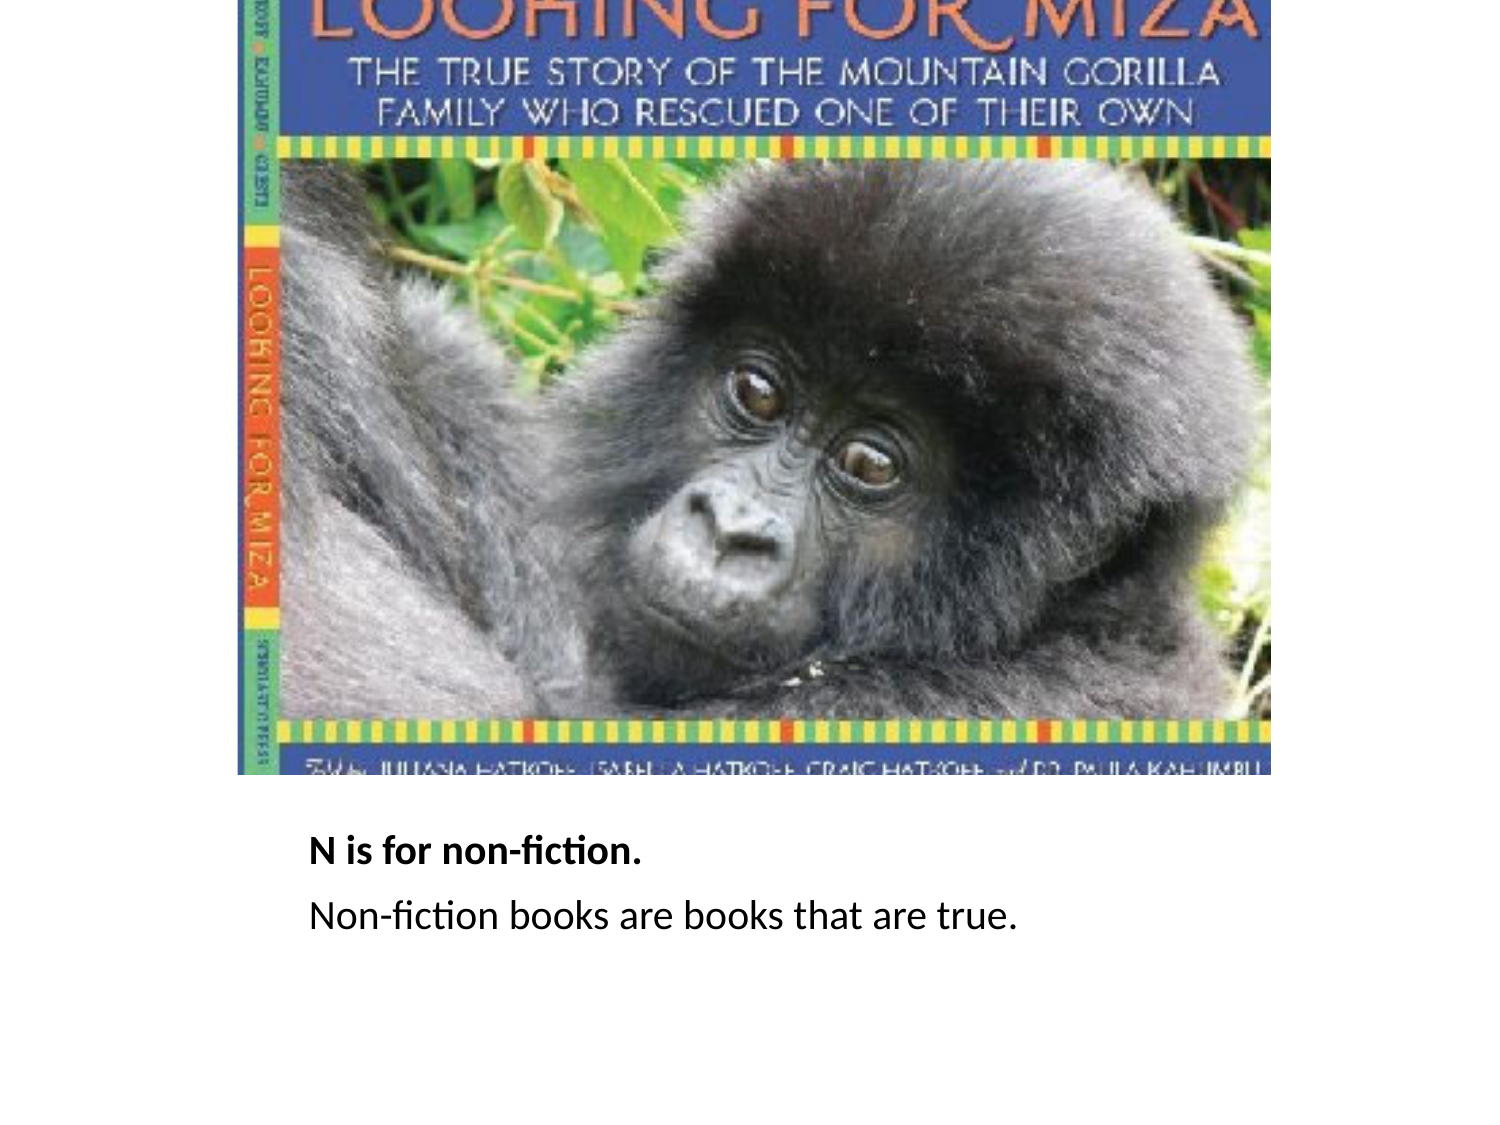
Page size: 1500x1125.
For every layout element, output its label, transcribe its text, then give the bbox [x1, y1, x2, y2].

title N is for non-fiction. [294, 787, 1194, 880]
picture [237, 0, 1272, 776]
list Non-fiction books are books that are true. [294, 880, 1194, 1013]
